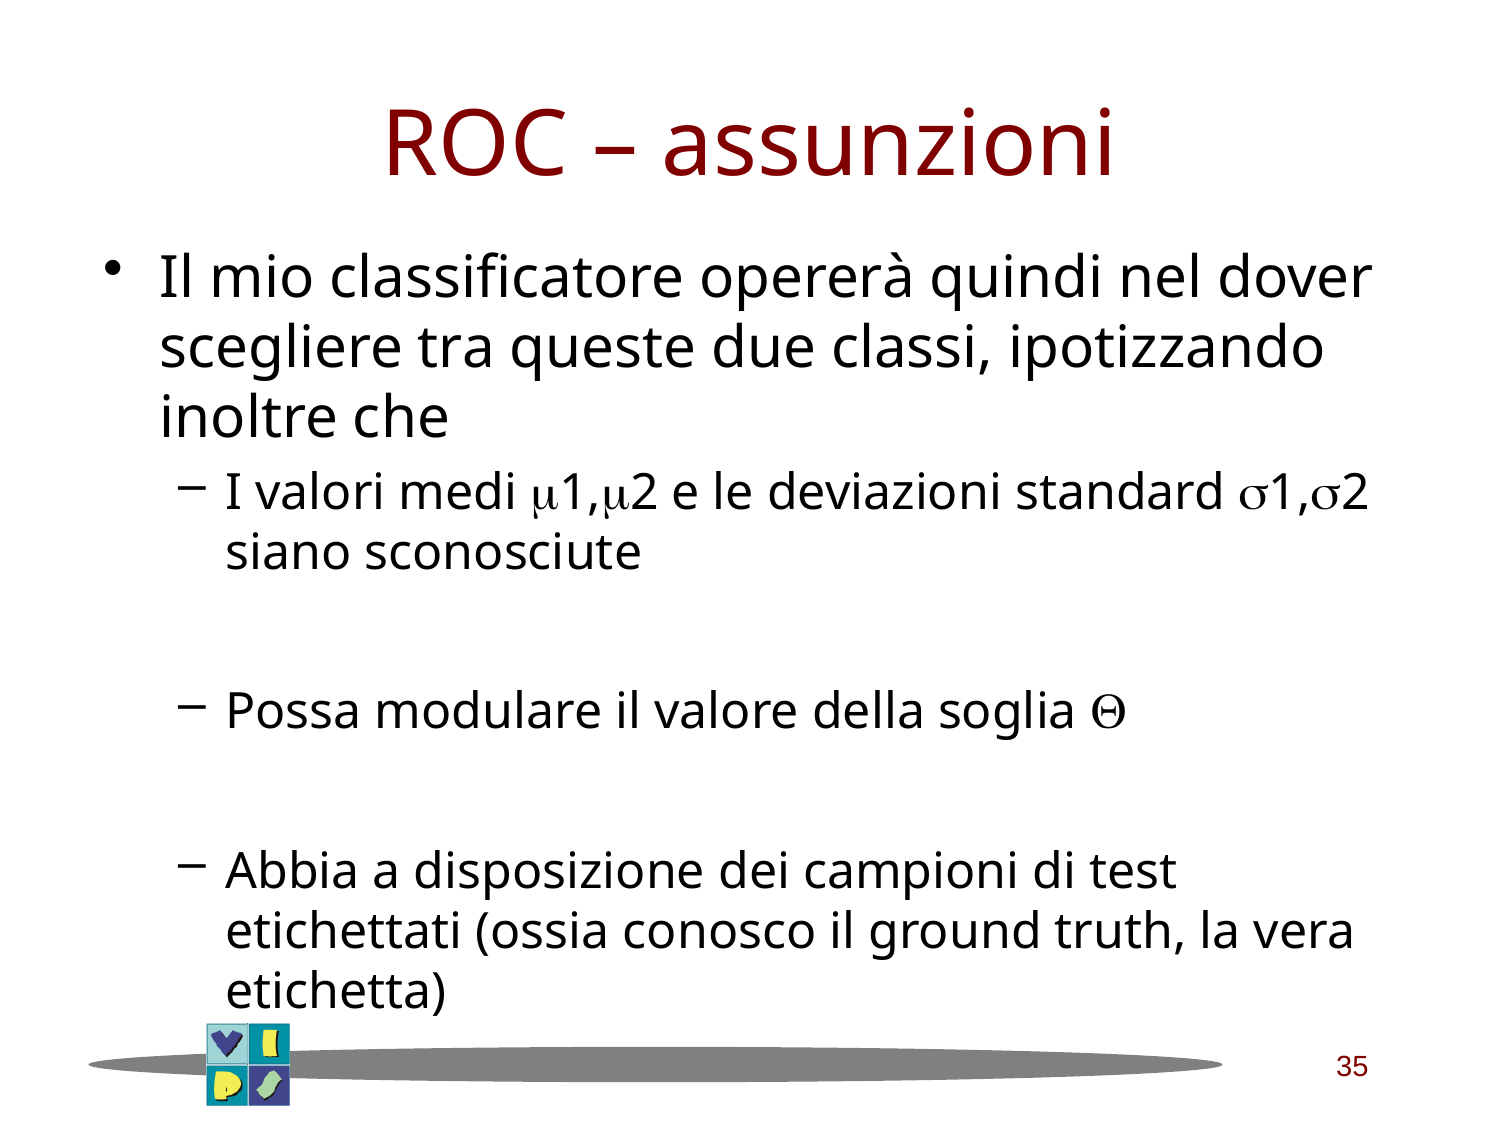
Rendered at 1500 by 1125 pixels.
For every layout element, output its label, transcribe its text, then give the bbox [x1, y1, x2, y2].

picture [206, 1023, 290, 1106]
list Il mio classificatore opererà quindi nel dover scegliere tra queste due classi, ipotizzando inoltre che I valori medi m1,m2 e le deviazioni standard s1,s2 siano sconosciute Possa modulare il valore della soglia Q Abbia a disposizione dei campioni di test etichettati (ossia conosco il ground truth, la vera etichetta) [88, 231, 1439, 975]
title ROC – assunzioni [75, 45, 1425, 233]
slide_number 35 [1033, 1039, 1384, 1118]
